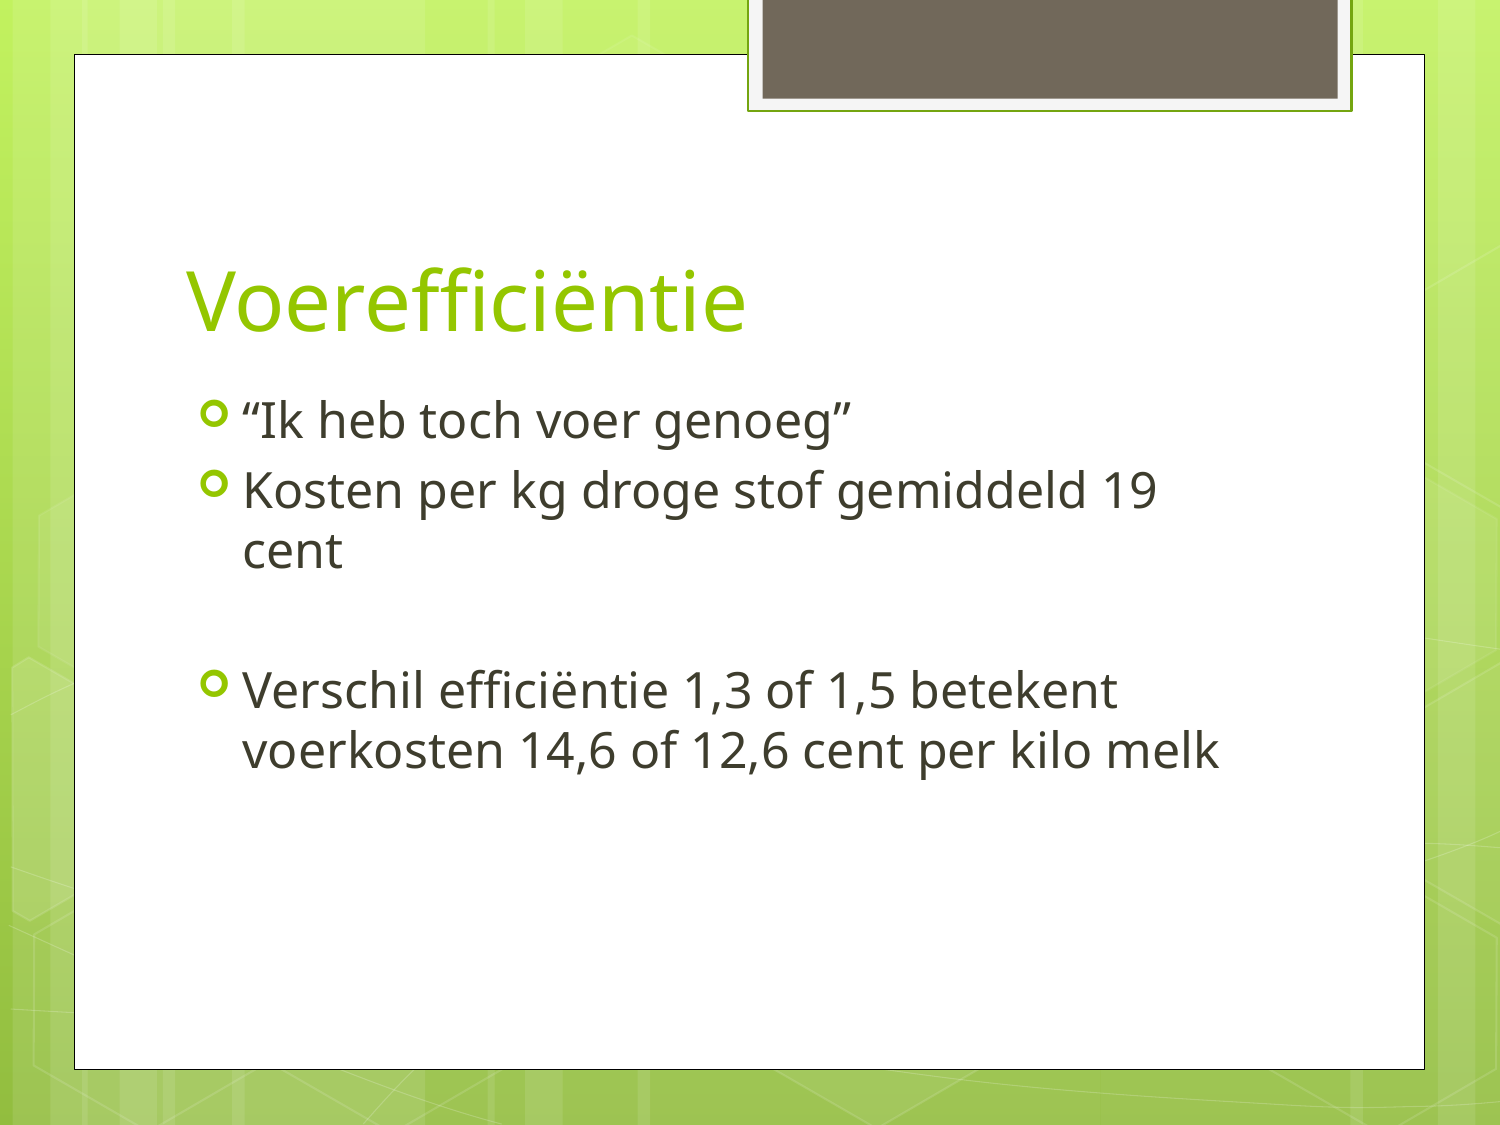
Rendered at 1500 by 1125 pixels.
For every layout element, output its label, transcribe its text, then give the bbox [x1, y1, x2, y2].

list “Ik heb toch voer genoeg” Kosten per kg droge stof gemiddeld 19 cent Verschil efficiëntie 1,3 of 1,5 betekent voerkosten 14,6 of 12,6 cent per kilo melk [171, 381, 1283, 957]
title Voerefficiëntie [171, 168, 1324, 357]
